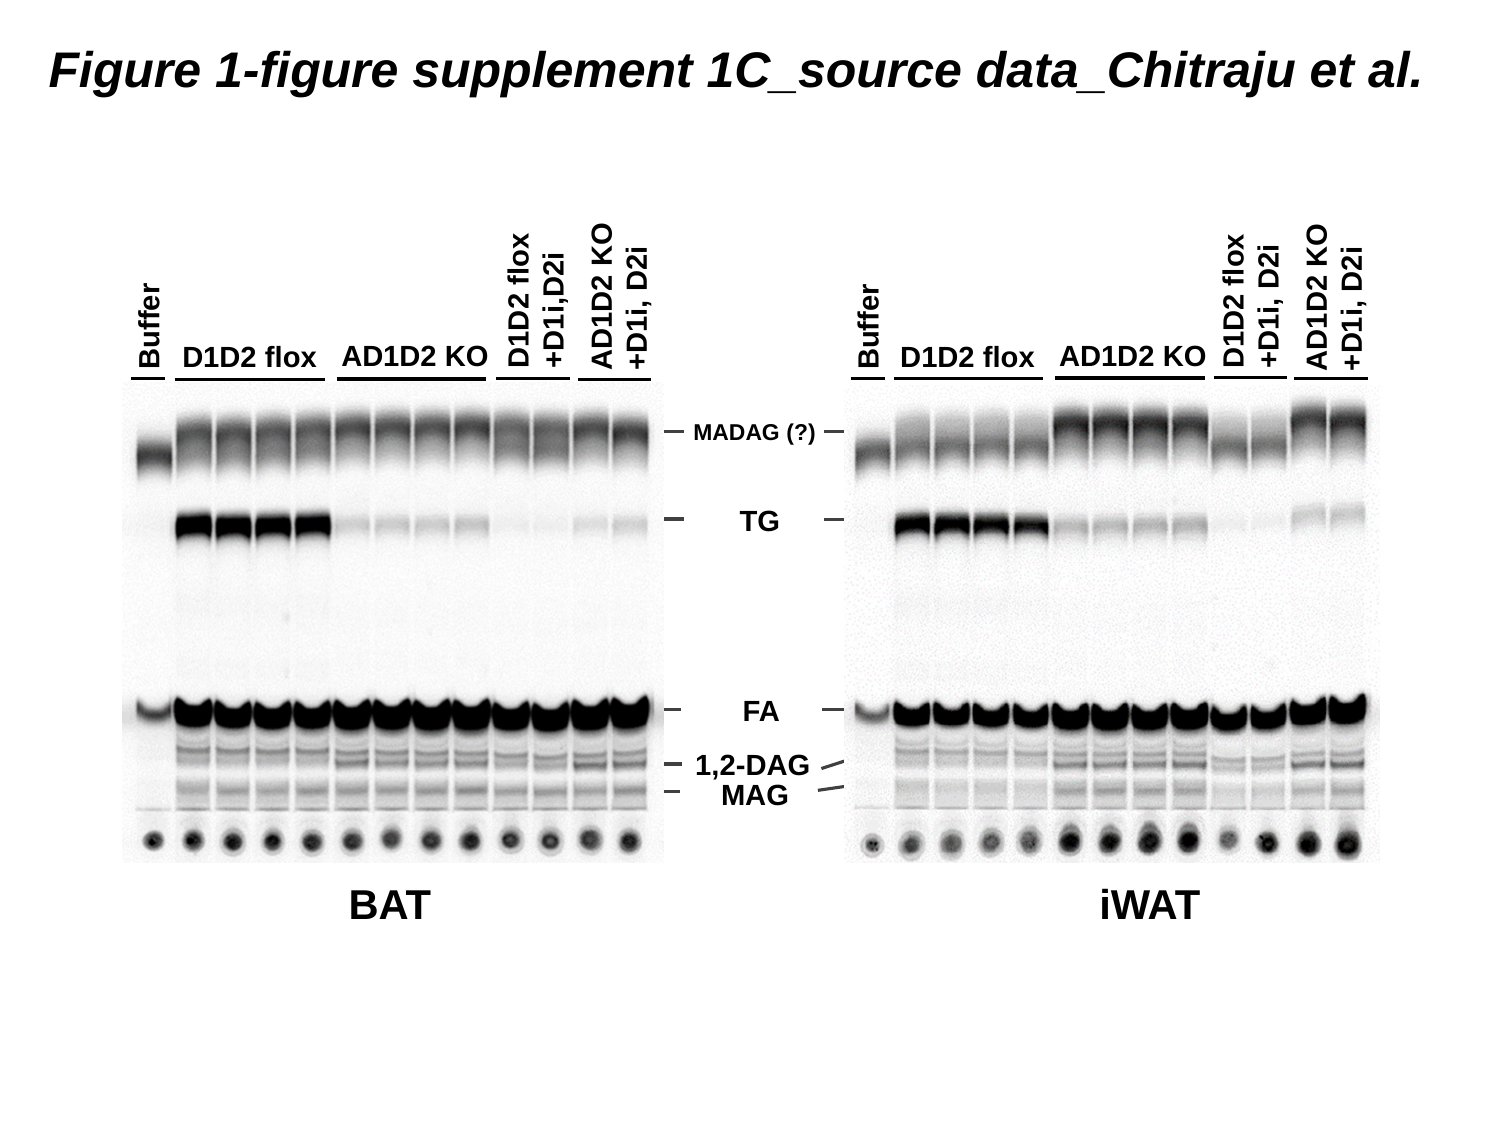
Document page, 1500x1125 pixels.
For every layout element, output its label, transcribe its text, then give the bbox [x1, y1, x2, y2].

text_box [122, 201, 1380, 936]
text_box Figure 1-figure supplement 1C_source data_Chitraju et al. [33, 29, 1470, 105]
